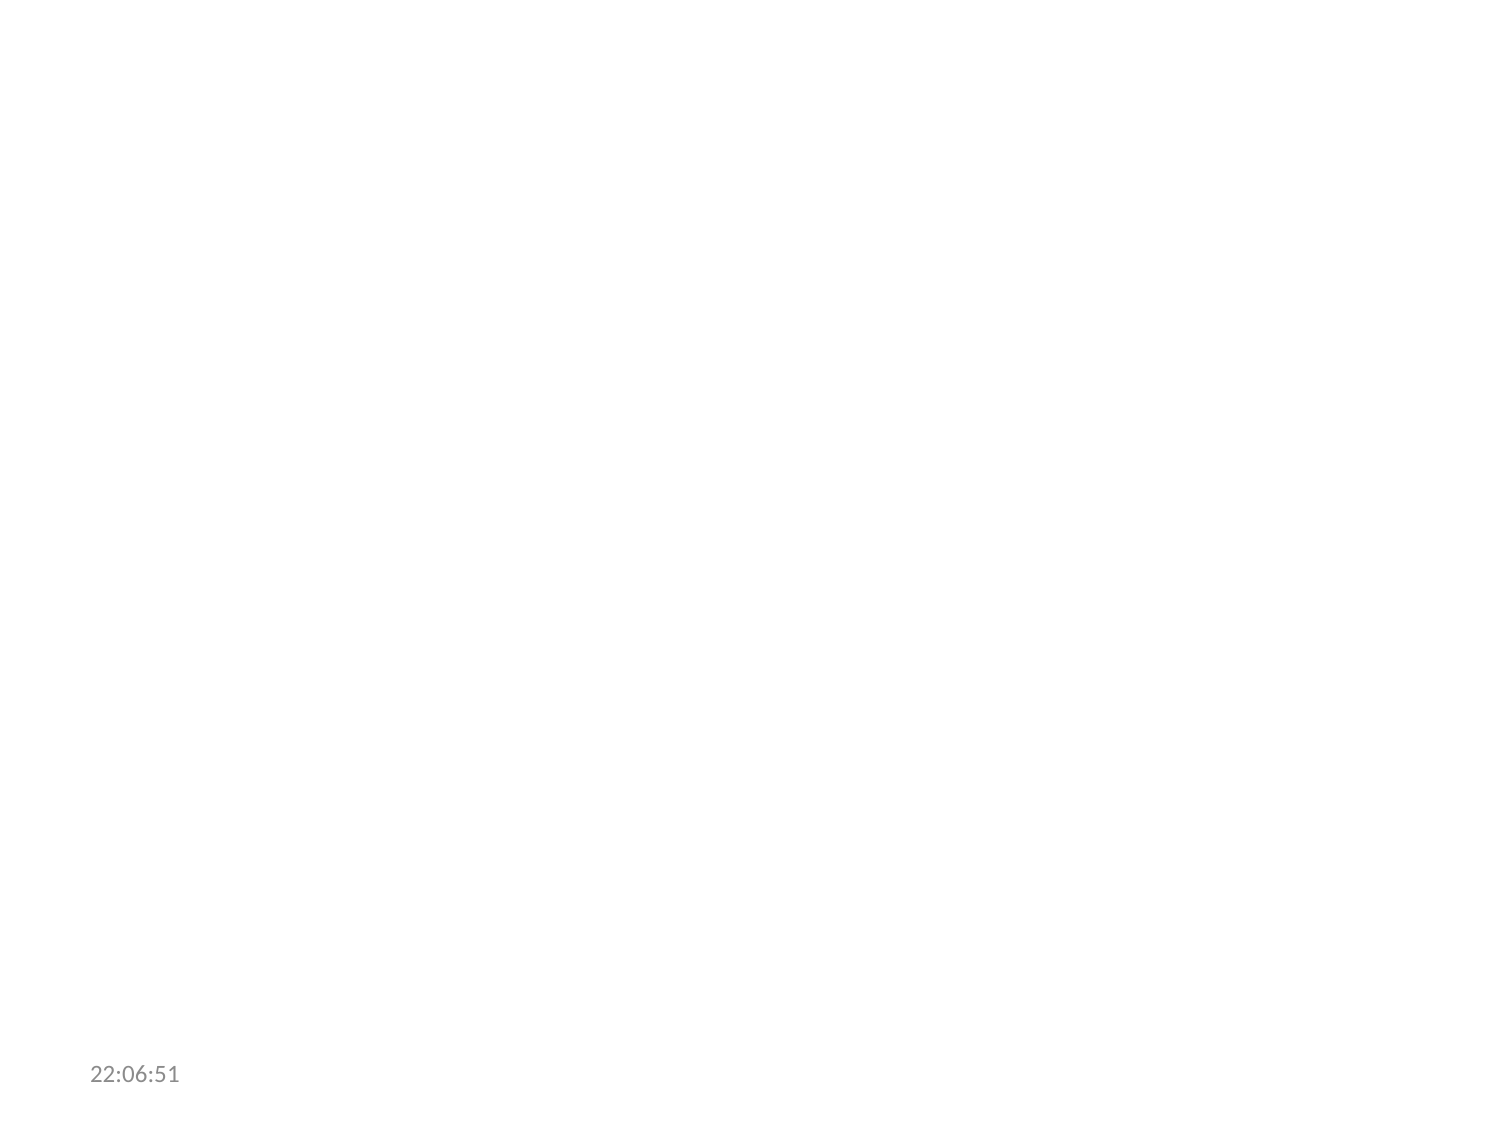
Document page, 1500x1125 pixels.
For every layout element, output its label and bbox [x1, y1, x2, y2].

slide_number [75, 1042, 425, 1103]
